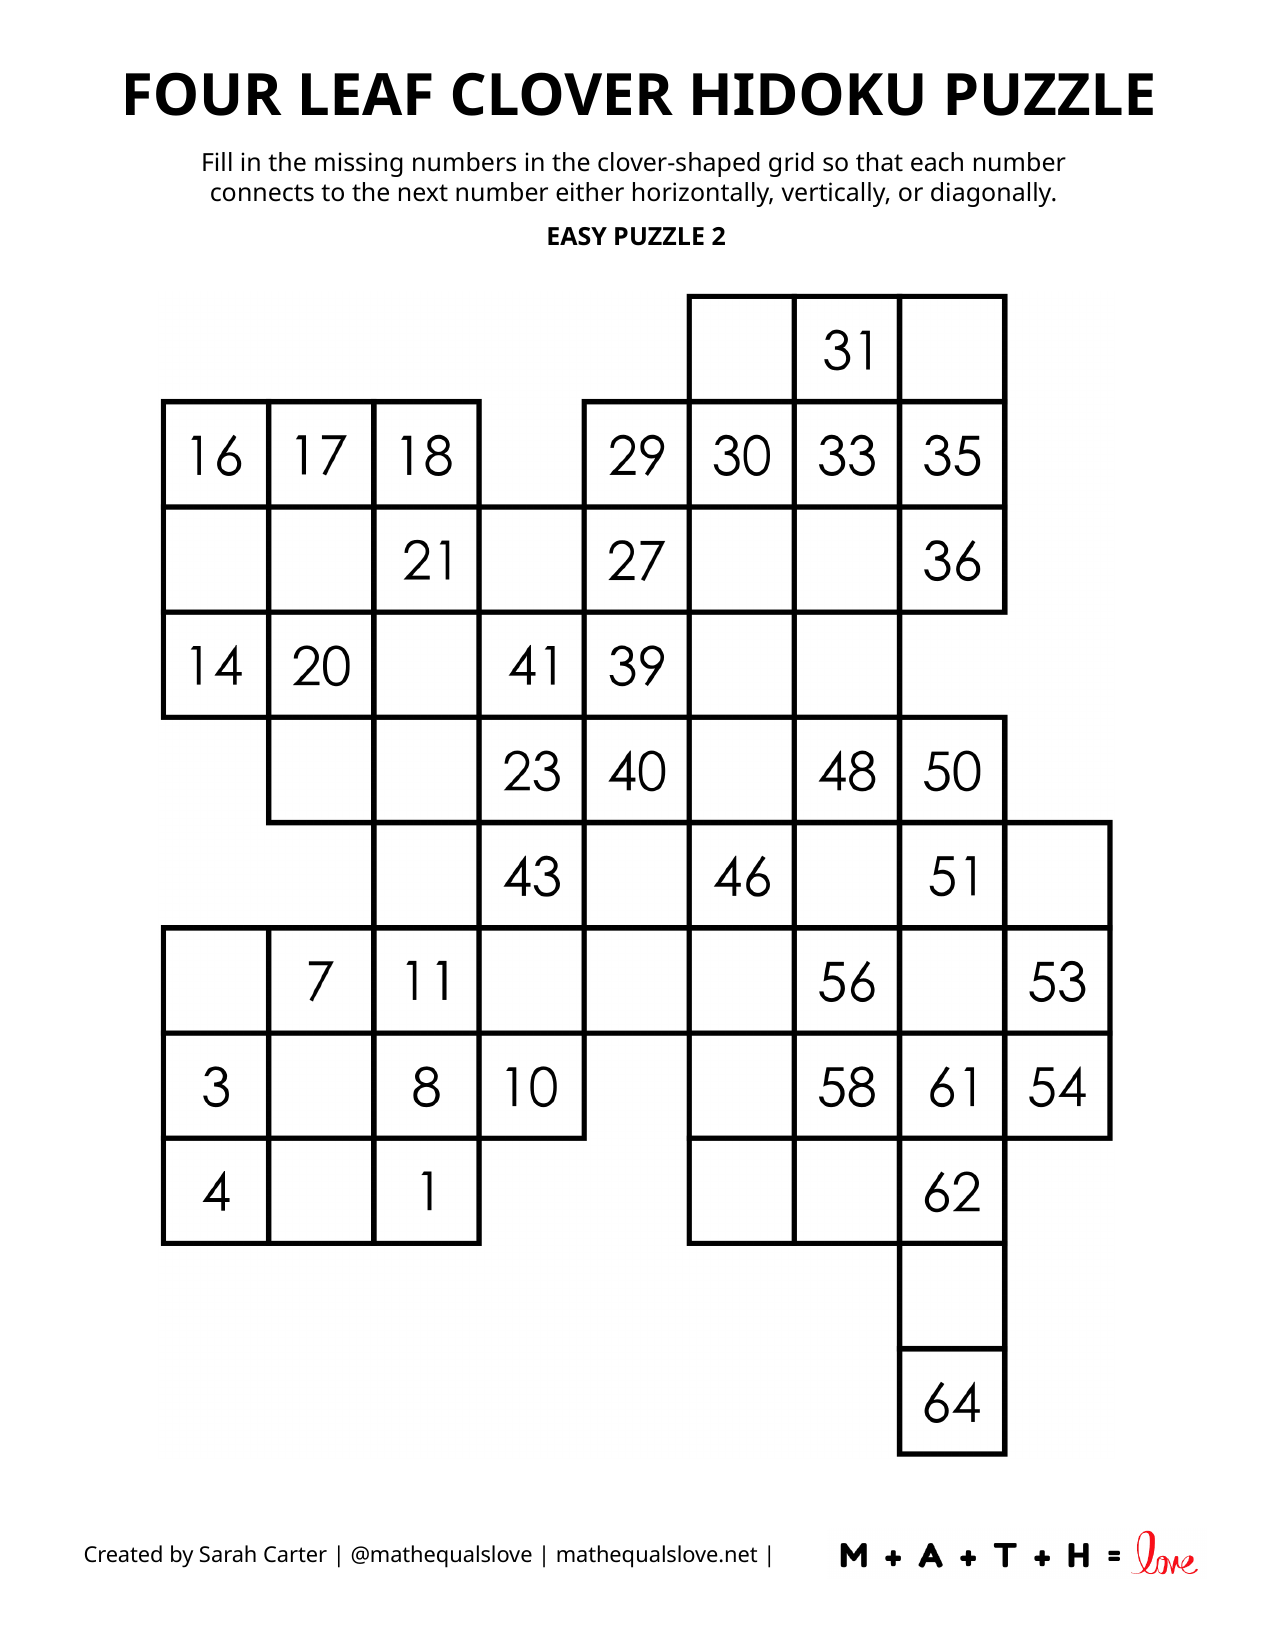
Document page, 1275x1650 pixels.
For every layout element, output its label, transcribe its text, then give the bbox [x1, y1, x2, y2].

text_box Fill in the missing numbers in the clover-shaped grid so that each number connects to the next number either horizontally, vertically, or diagonally. [0, 139, 1275, 215]
text_box EASY PUZZLE 2 [158, 220, 1115, 272]
picture [157, 291, 1116, 1459]
text_box FOUR LEAF CLOVER HIDOKU PUZZLE [66, 50, 1211, 135]
text_box Created by Sarah Carter | @mathequalslove | mathequalslove.net | [68, 1533, 826, 1575]
picture [826, 1528, 1207, 1580]
